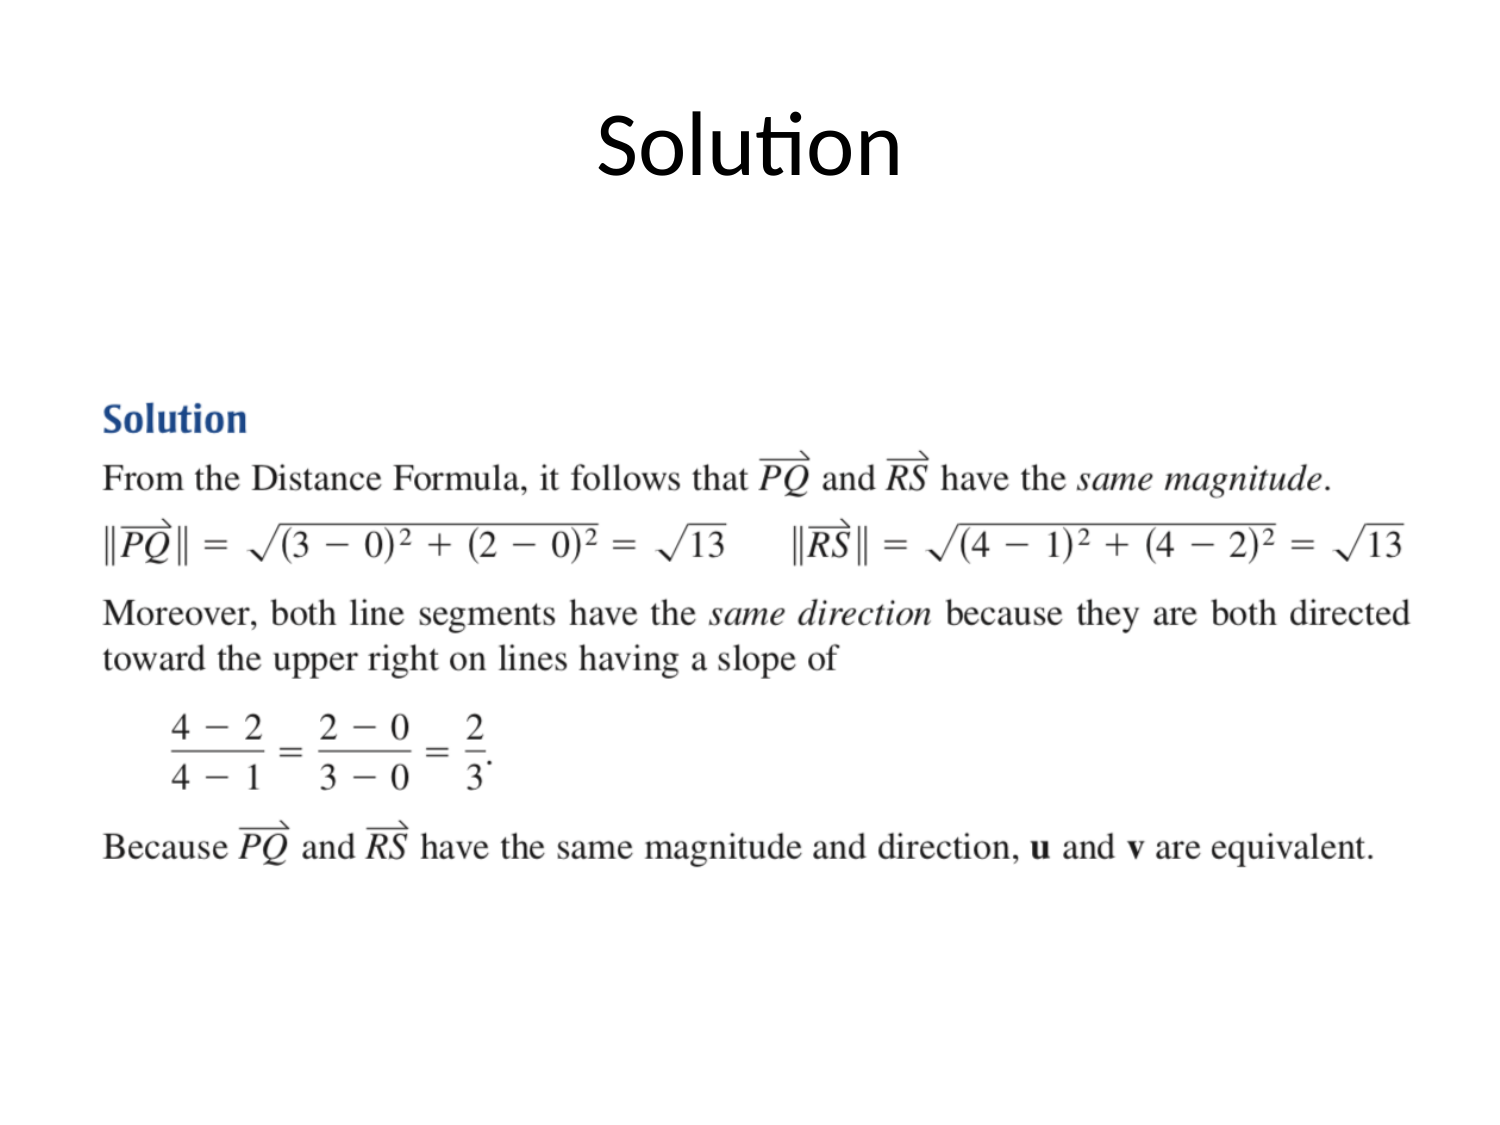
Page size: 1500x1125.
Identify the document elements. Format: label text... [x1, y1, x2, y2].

title Solution [75, 45, 1425, 233]
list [74, 262, 1426, 1006]
